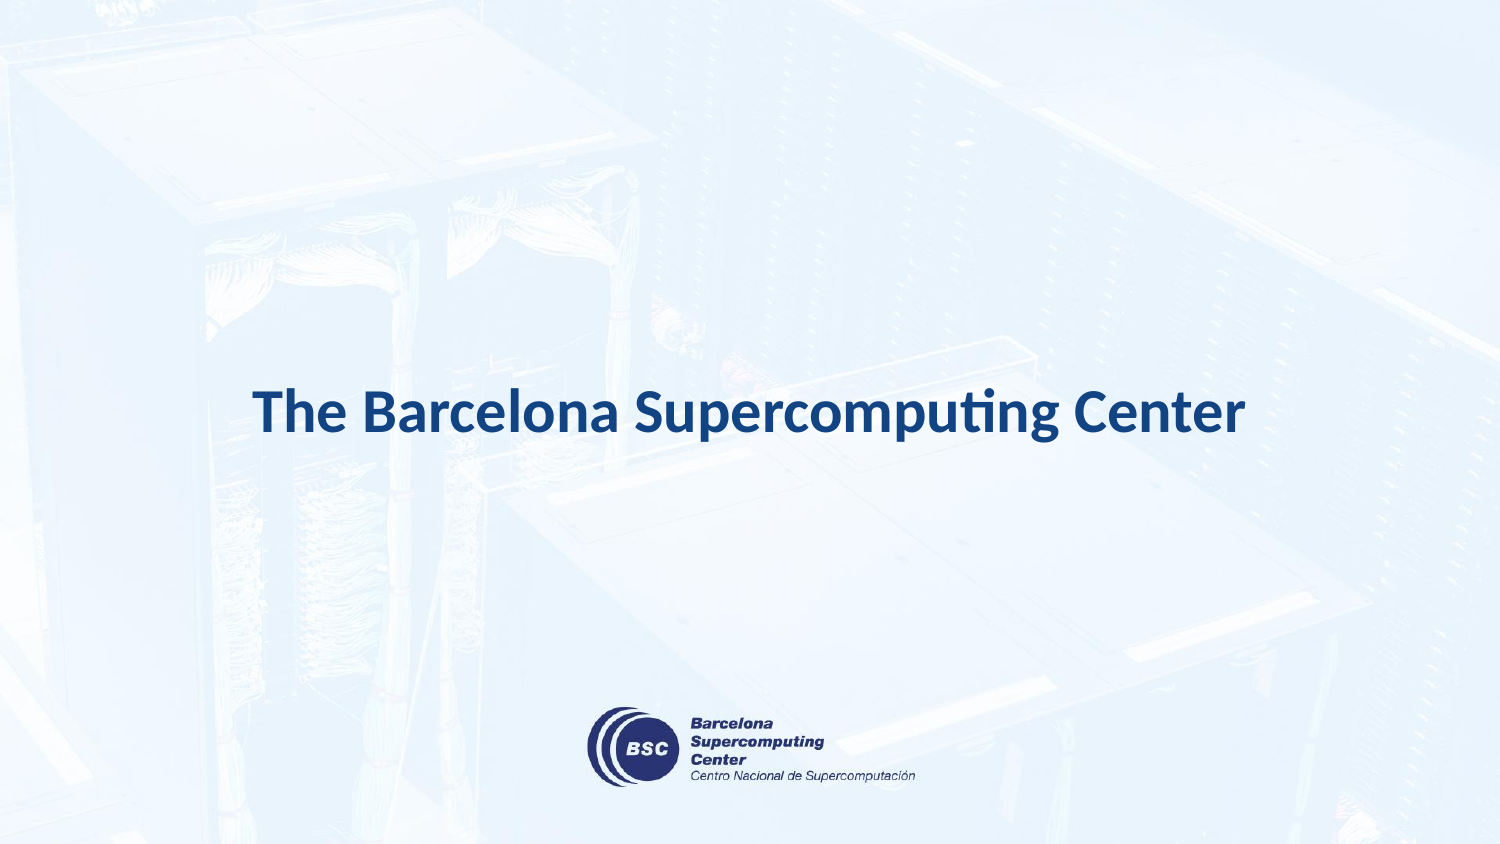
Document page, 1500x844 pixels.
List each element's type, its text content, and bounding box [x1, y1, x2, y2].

title The Barcelona Supercomputing Center [74, 372, 1426, 472]
picture [0, 0, 1500, 844]
